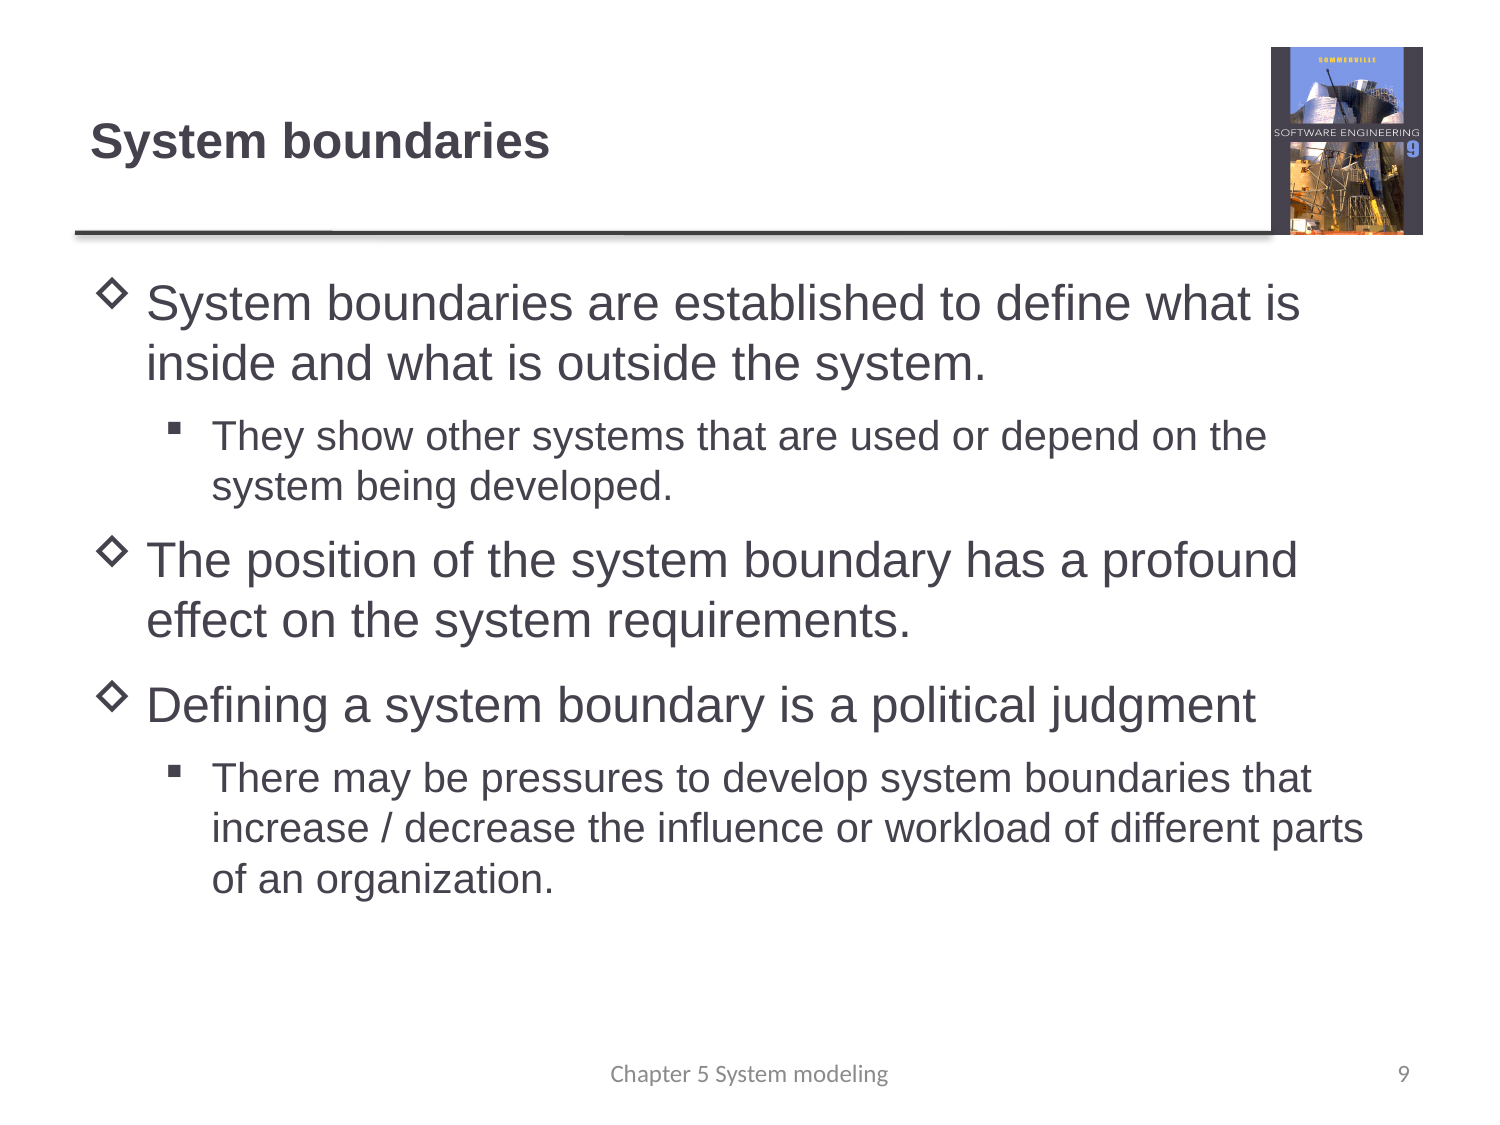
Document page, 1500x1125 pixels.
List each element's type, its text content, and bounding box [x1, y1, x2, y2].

footer Chapter 5 System modeling [512, 1042, 988, 1103]
list System boundaries are established to define what is inside and what is outside the system. They show other systems that are used or depend on the system being developed. The position of the system boundary has a profound effect on the system requirements. Defining a system boundary is a political judgment There may be pressures to develop system boundaries that increase / decrease the influence or workload of different parts of an organization. [75, 262, 1425, 1005]
title System boundaries [74, 44, 1272, 233]
picture [1272, 47, 1423, 235]
slide_number 9 [1074, 1042, 1425, 1103]
